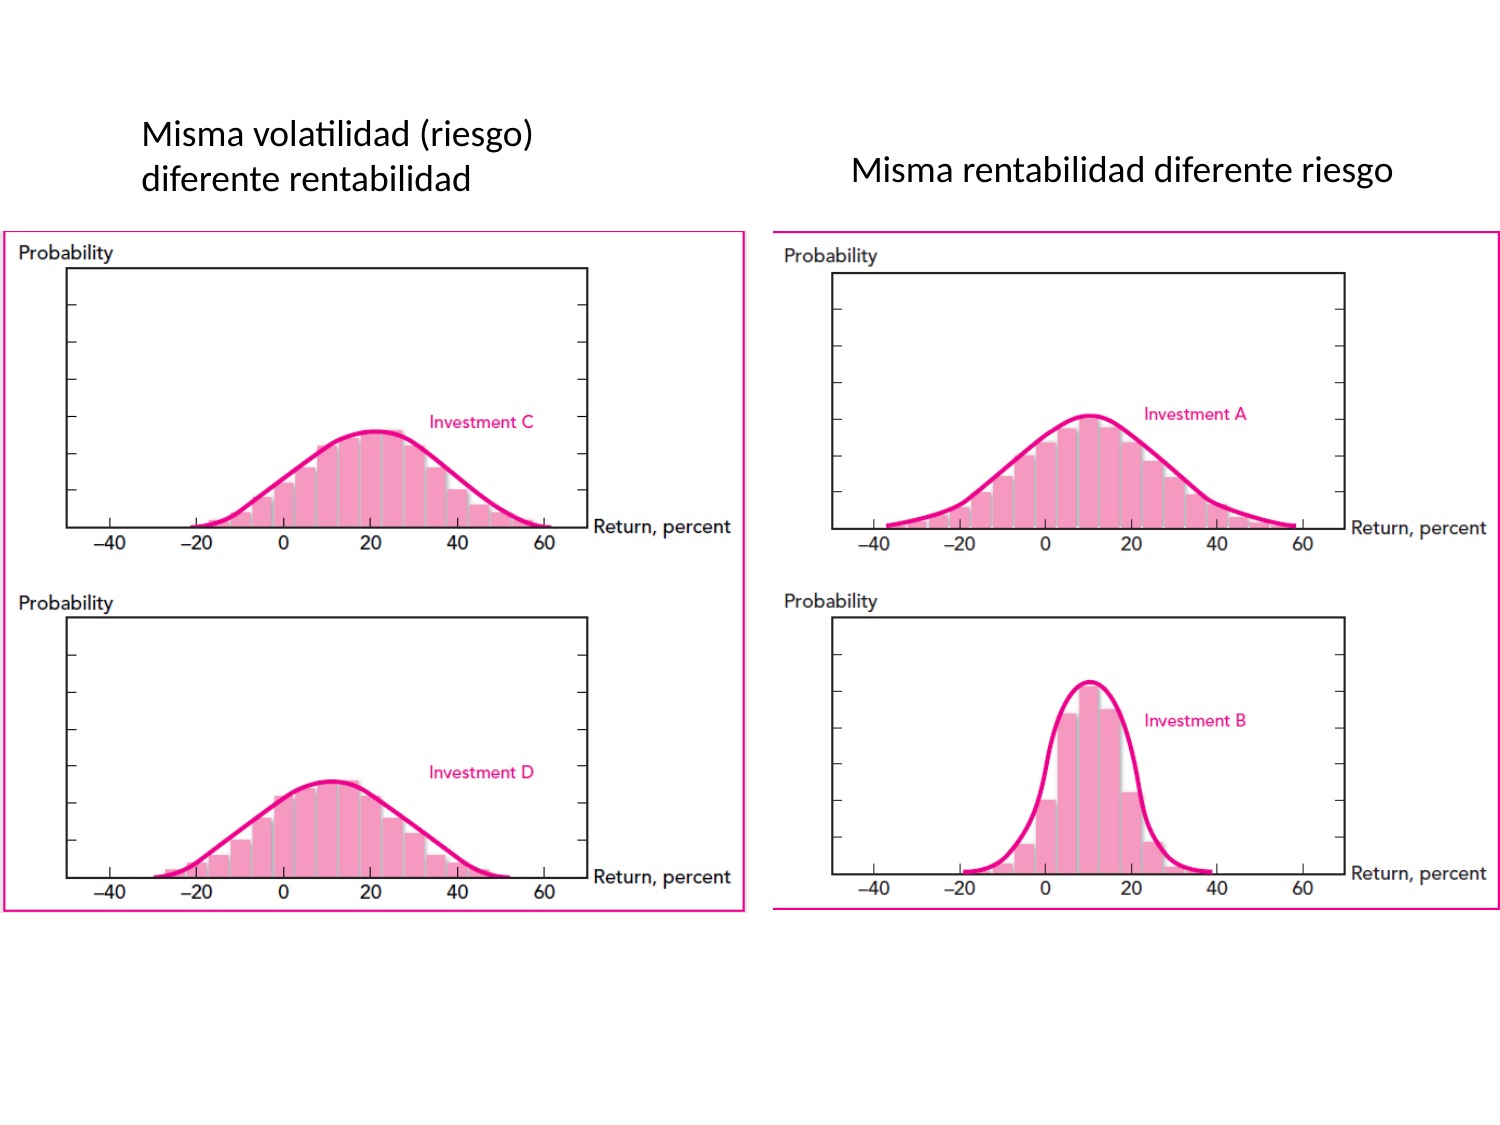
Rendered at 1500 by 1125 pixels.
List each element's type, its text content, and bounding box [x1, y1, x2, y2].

text_box Misma volatilidad (riesgo) diferente rentabilidad [126, 101, 550, 207]
picture [773, 231, 1500, 910]
picture [0, 231, 747, 913]
text_box Misma rentabilidad diferente riesgo [836, 137, 1409, 197]
